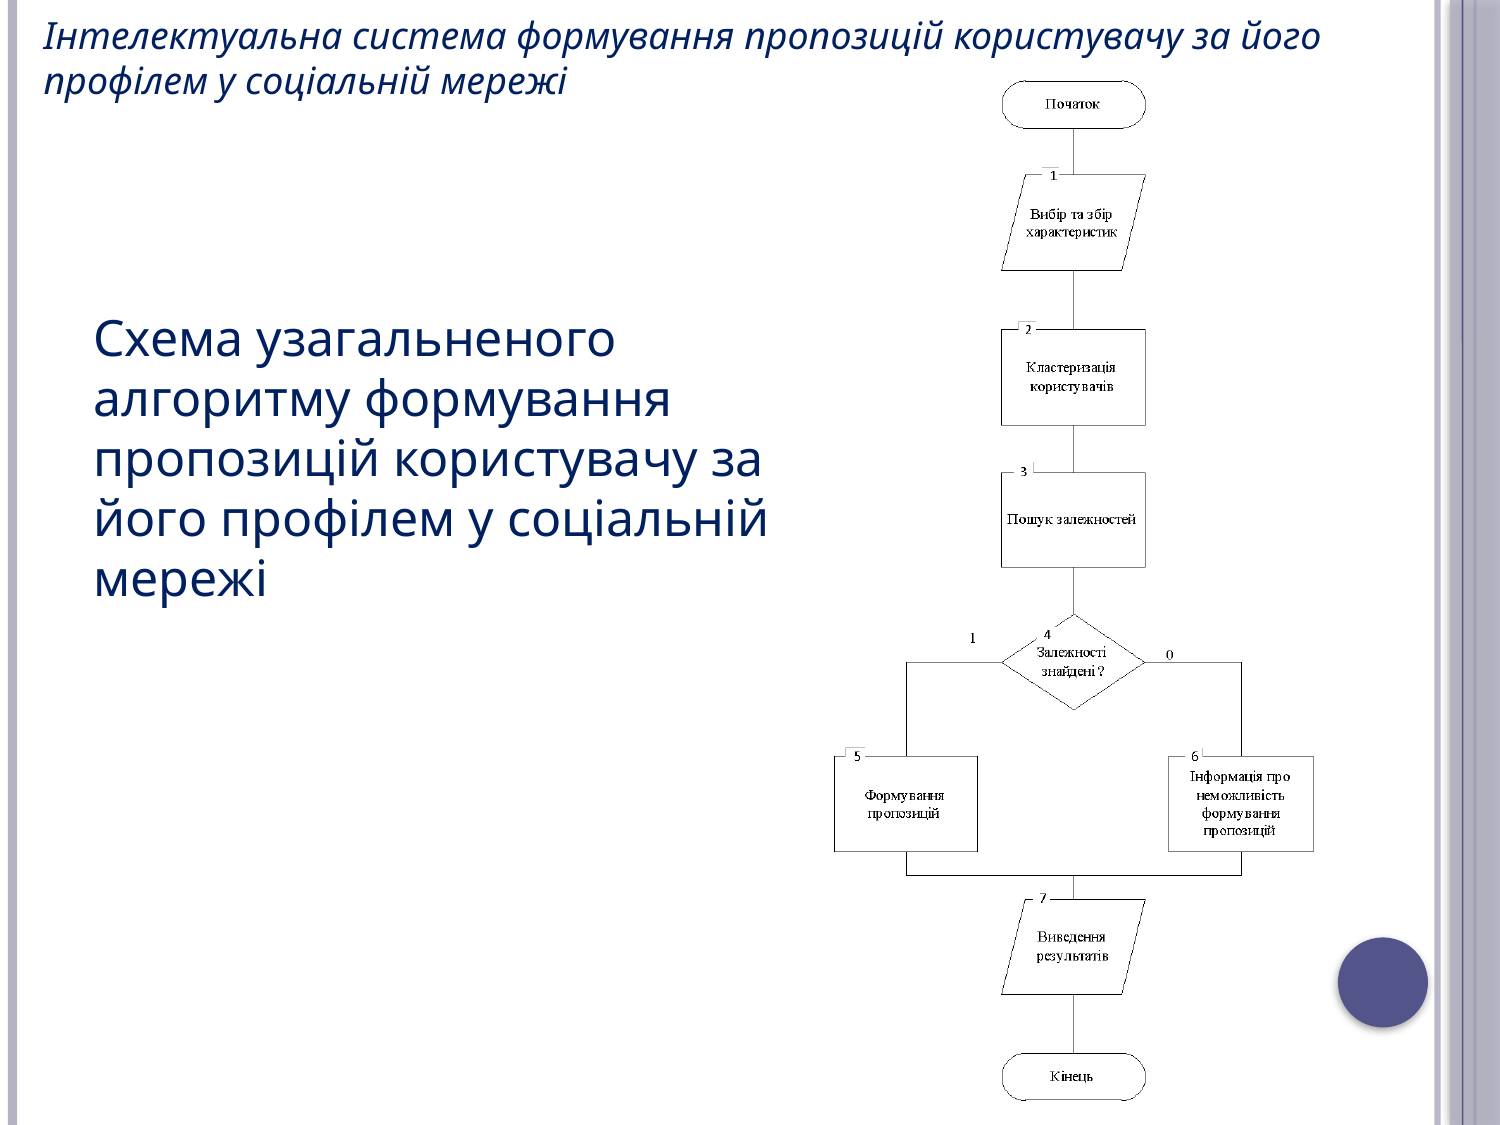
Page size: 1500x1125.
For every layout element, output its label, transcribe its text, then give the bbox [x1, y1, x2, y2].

text_box Інтелектуальна система формування пропозицій користувачу за його профілем у соціальній мережі [28, 38, 1459, 110]
text_box Схема узагальненого алгоритму формування пропозицій користувачу за його профілем у соціальній мережі [78, 299, 825, 614]
picture [831, 77, 1315, 1103]
